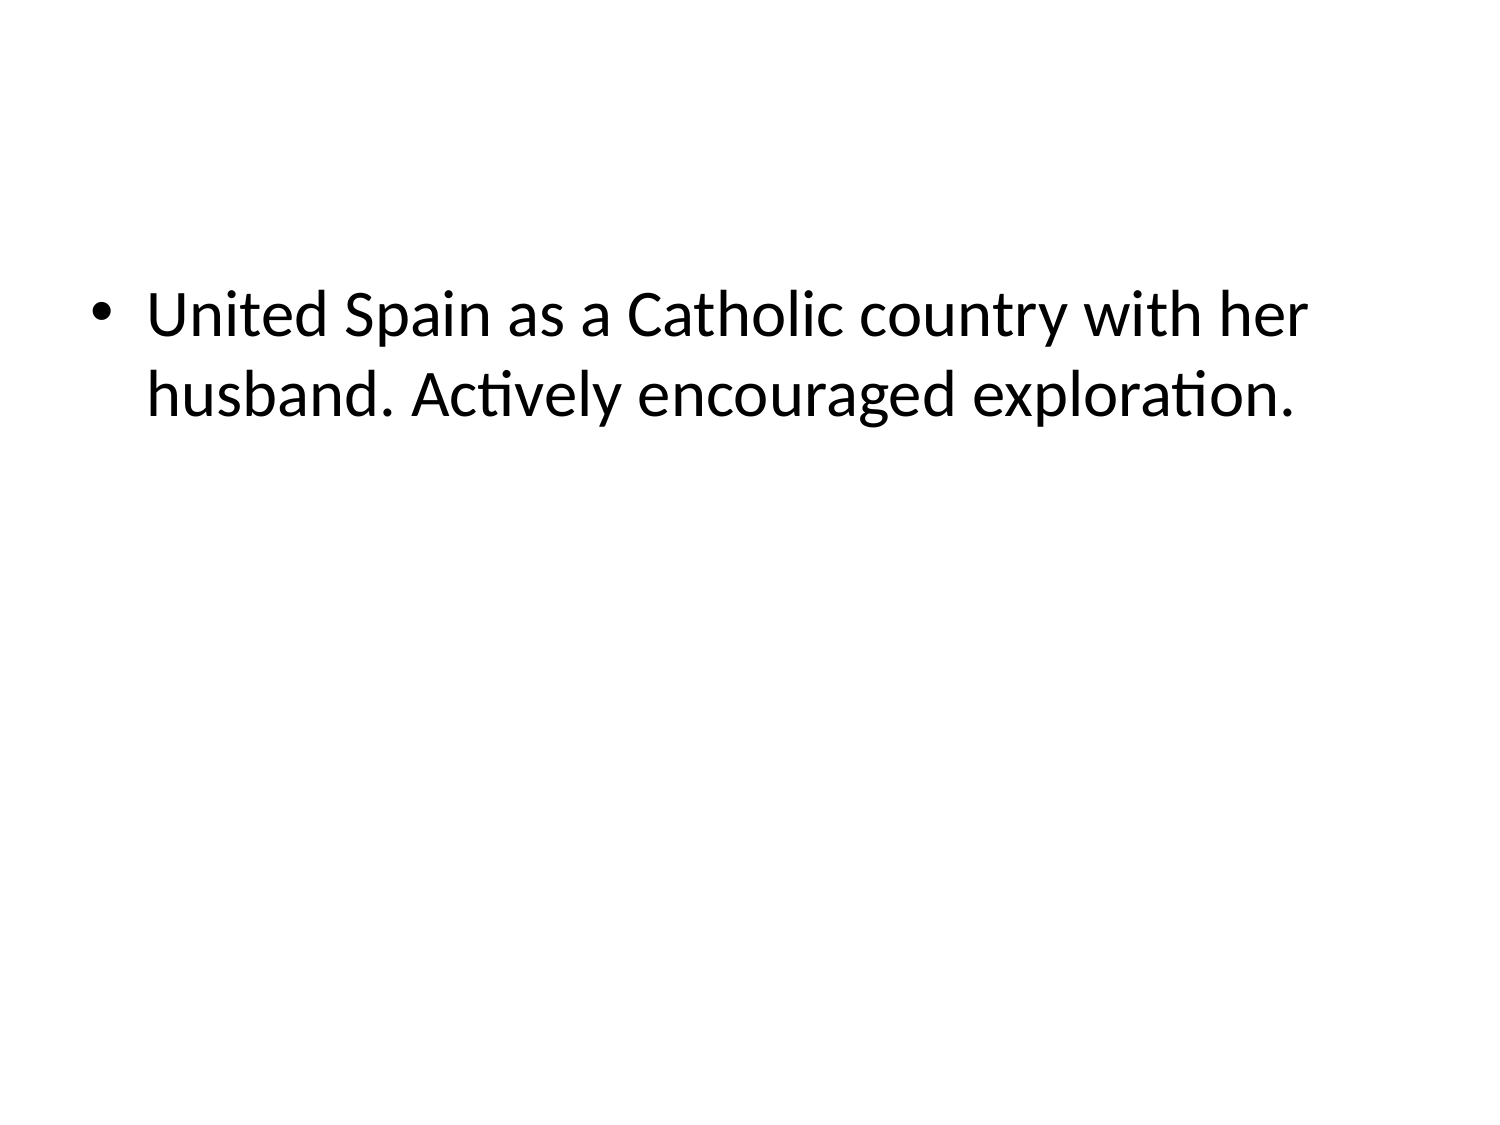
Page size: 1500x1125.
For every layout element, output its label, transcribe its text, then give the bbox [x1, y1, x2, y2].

list United Spain as a Catholic country with her husband. Actively encouraged exploration. [75, 262, 1425, 1005]
